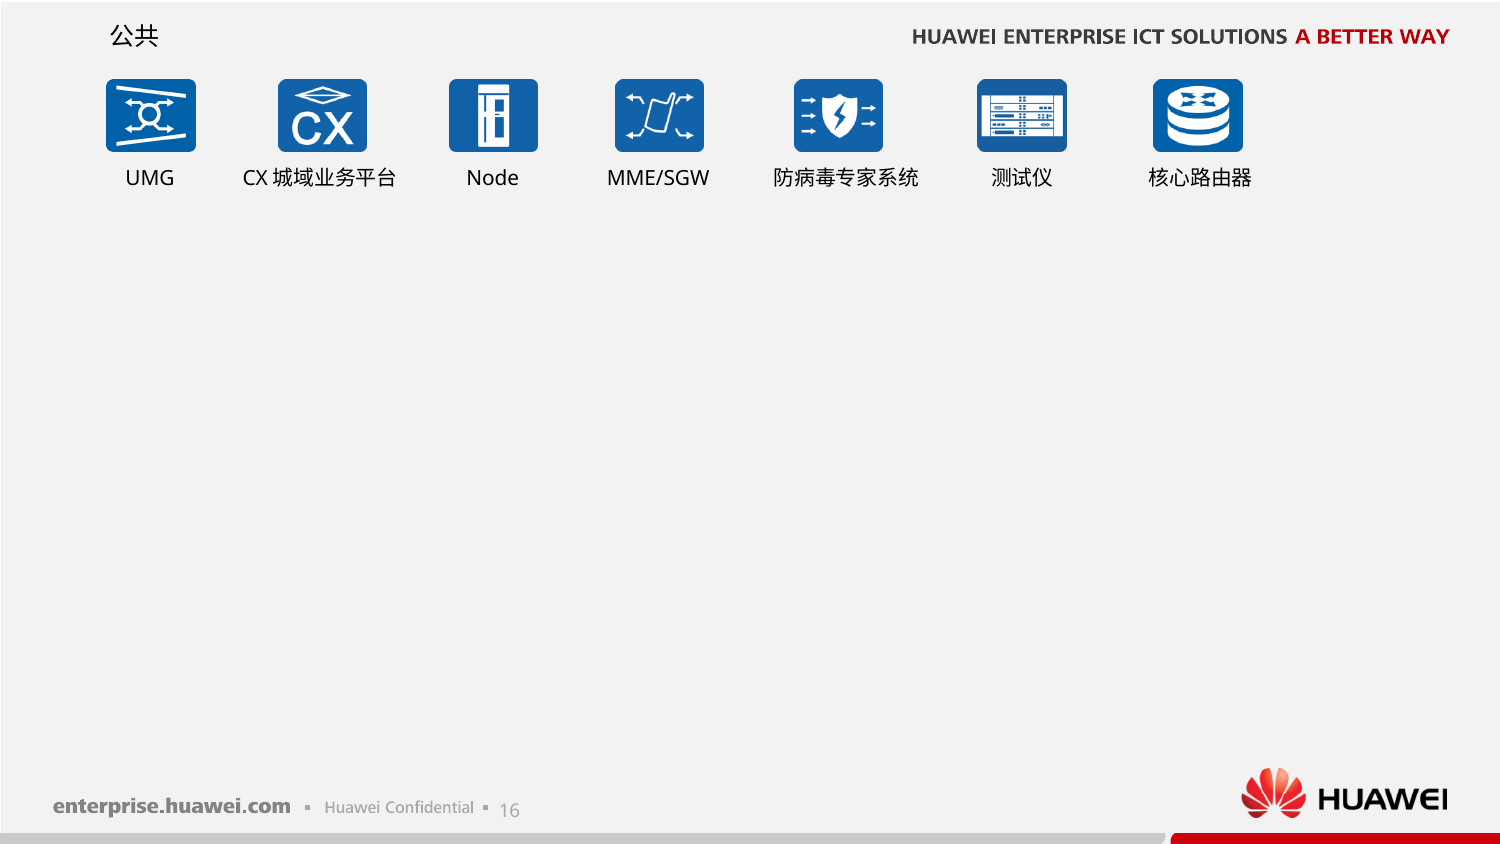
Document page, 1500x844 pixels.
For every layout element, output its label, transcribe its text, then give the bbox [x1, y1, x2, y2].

text_box CX城域业务平台 [227, 157, 413, 198]
text_box 测试仪 [976, 158, 1069, 198]
picture [106, 79, 196, 153]
text_box MME/SGW [591, 157, 725, 198]
picture [1153, 79, 1243, 153]
picture [277, 79, 367, 153]
picture [615, 79, 705, 153]
picture [794, 79, 884, 153]
text_box 核心路由器 [1134, 157, 1268, 198]
picture [448, 79, 538, 153]
picture [977, 79, 1067, 153]
picture [1241, 768, 1447, 819]
text_box UMG [110, 160, 190, 198]
text_box 公共 [94, 12, 175, 58]
text_box Node [451, 161, 534, 198]
text_box 防病毒专家系统 [758, 157, 934, 198]
